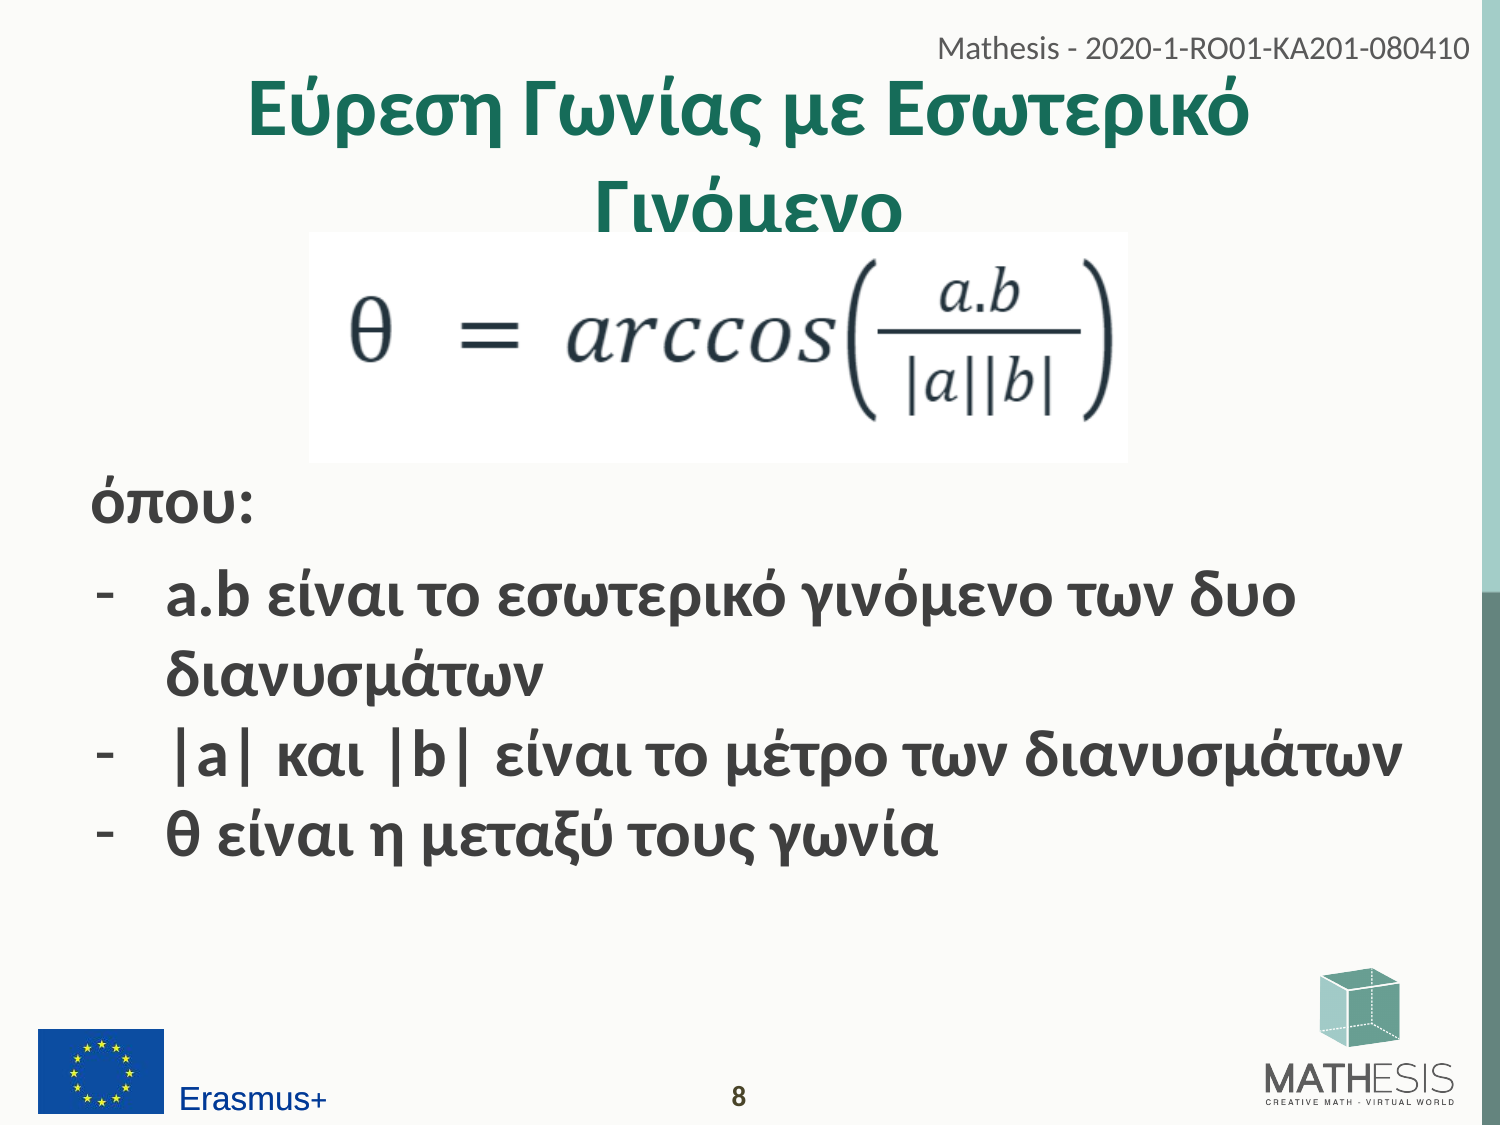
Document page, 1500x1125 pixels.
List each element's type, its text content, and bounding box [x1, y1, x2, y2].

title Εύρεση Γωνίας με Εσωτερικό Γινόμενο [75, 45, 1425, 233]
picture [38, 1029, 164, 1114]
picture [308, 232, 1129, 463]
list όπου: a.b είναι το εσωτερικό γινόμενο των δυο διανυσμάτων |a| και |b| είναι το μέτρο των διανυσμάτων θ είναι η μεταξύ τους γωνία [75, 262, 1425, 1005]
